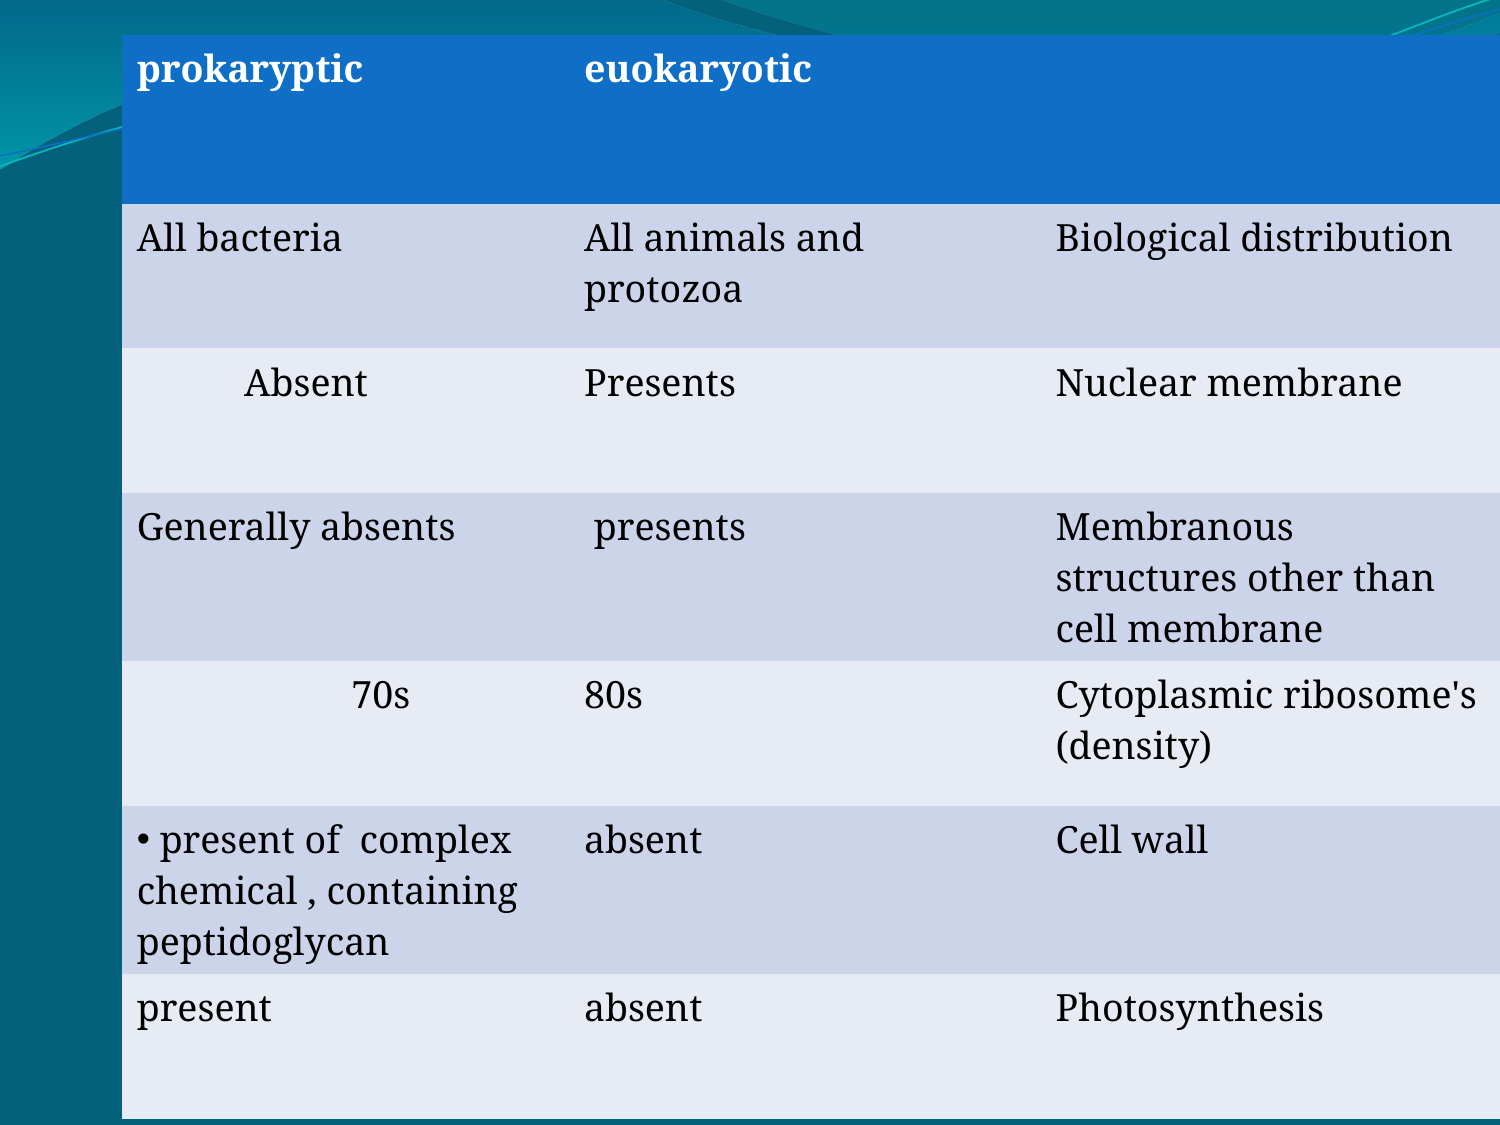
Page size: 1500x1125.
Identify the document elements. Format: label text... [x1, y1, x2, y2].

table_cell 70s [122, 661, 569, 806]
table_cell absent [569, 806, 1041, 974]
table_header euokaryotic [569, 35, 1041, 204]
table_header prokaryptic [122, 35, 569, 204]
table_cell Presents [569, 348, 1041, 493]
table_cell Photosynthesis [1041, 974, 1500, 1119]
table_cell Nuclear membrane [1041, 348, 1500, 493]
table_cell 80s [569, 661, 1041, 806]
table_cell Biological distribution [1041, 204, 1500, 348]
table_cell All animals and protozoa [569, 204, 1041, 348]
table_cell Absent [122, 348, 569, 493]
table_cell All bacteria [122, 204, 569, 348]
table_cell Membranous structures other than cell membrane [1041, 493, 1500, 661]
table_cell present [122, 974, 569, 1119]
table_cell Cytoplasmic ribosome's (density) [1041, 661, 1500, 806]
table_cell Generally absents [122, 493, 569, 661]
table_cell present of complex chemical , containing peptidoglycan [122, 806, 569, 974]
table_header [1041, 35, 1500, 204]
table_cell absent [569, 974, 1041, 1119]
table_cell Cell wall [1041, 806, 1500, 974]
table_cell presents [569, 493, 1041, 661]
